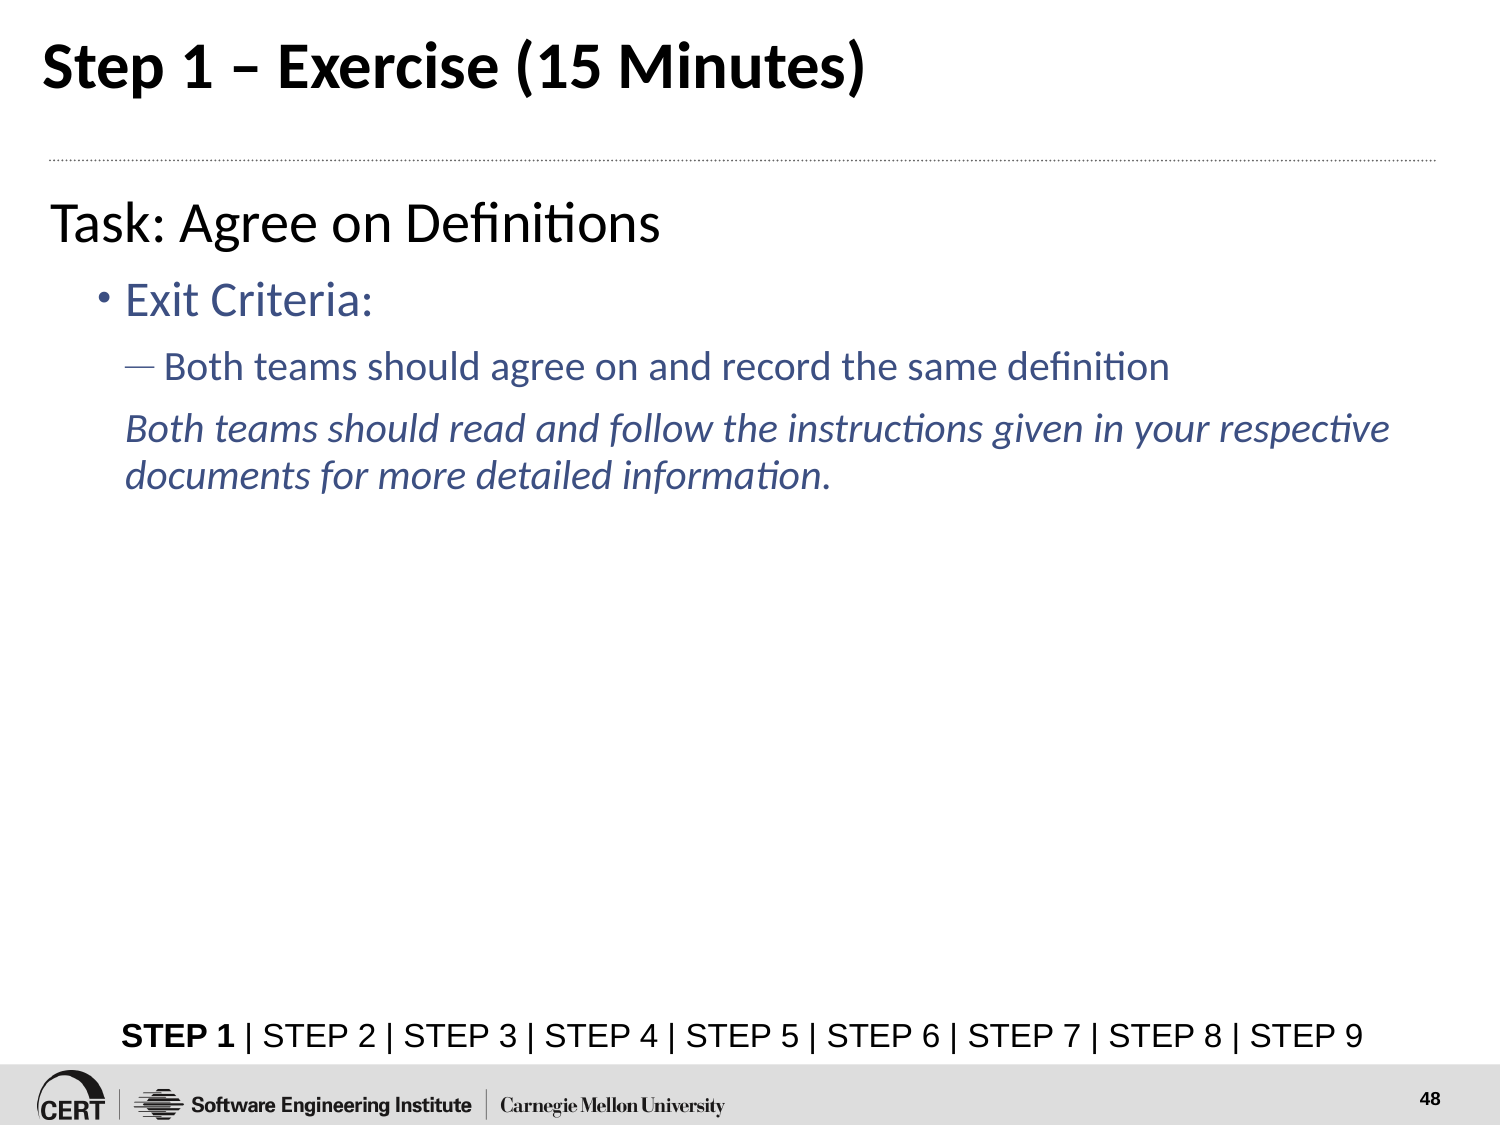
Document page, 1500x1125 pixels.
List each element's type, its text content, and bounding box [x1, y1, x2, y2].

text_box STEP 1 | STEP 2 | STEP 3 | STEP 4 | STEP 5 | STEP 6 | STEP 7 | STEP 8 | STEP 9 [49, 1014, 1437, 1068]
title Step 1 – Exercise (15 Minutes) [42, 37, 1434, 155]
picture [37, 1069, 725, 1122]
list Task: Agree on Definitions Exit Criteria: Both teams should agree on and record the same definition Both teams should read and follow the instructions given in your respective documents for more detailed information. [49, 187, 1438, 1001]
